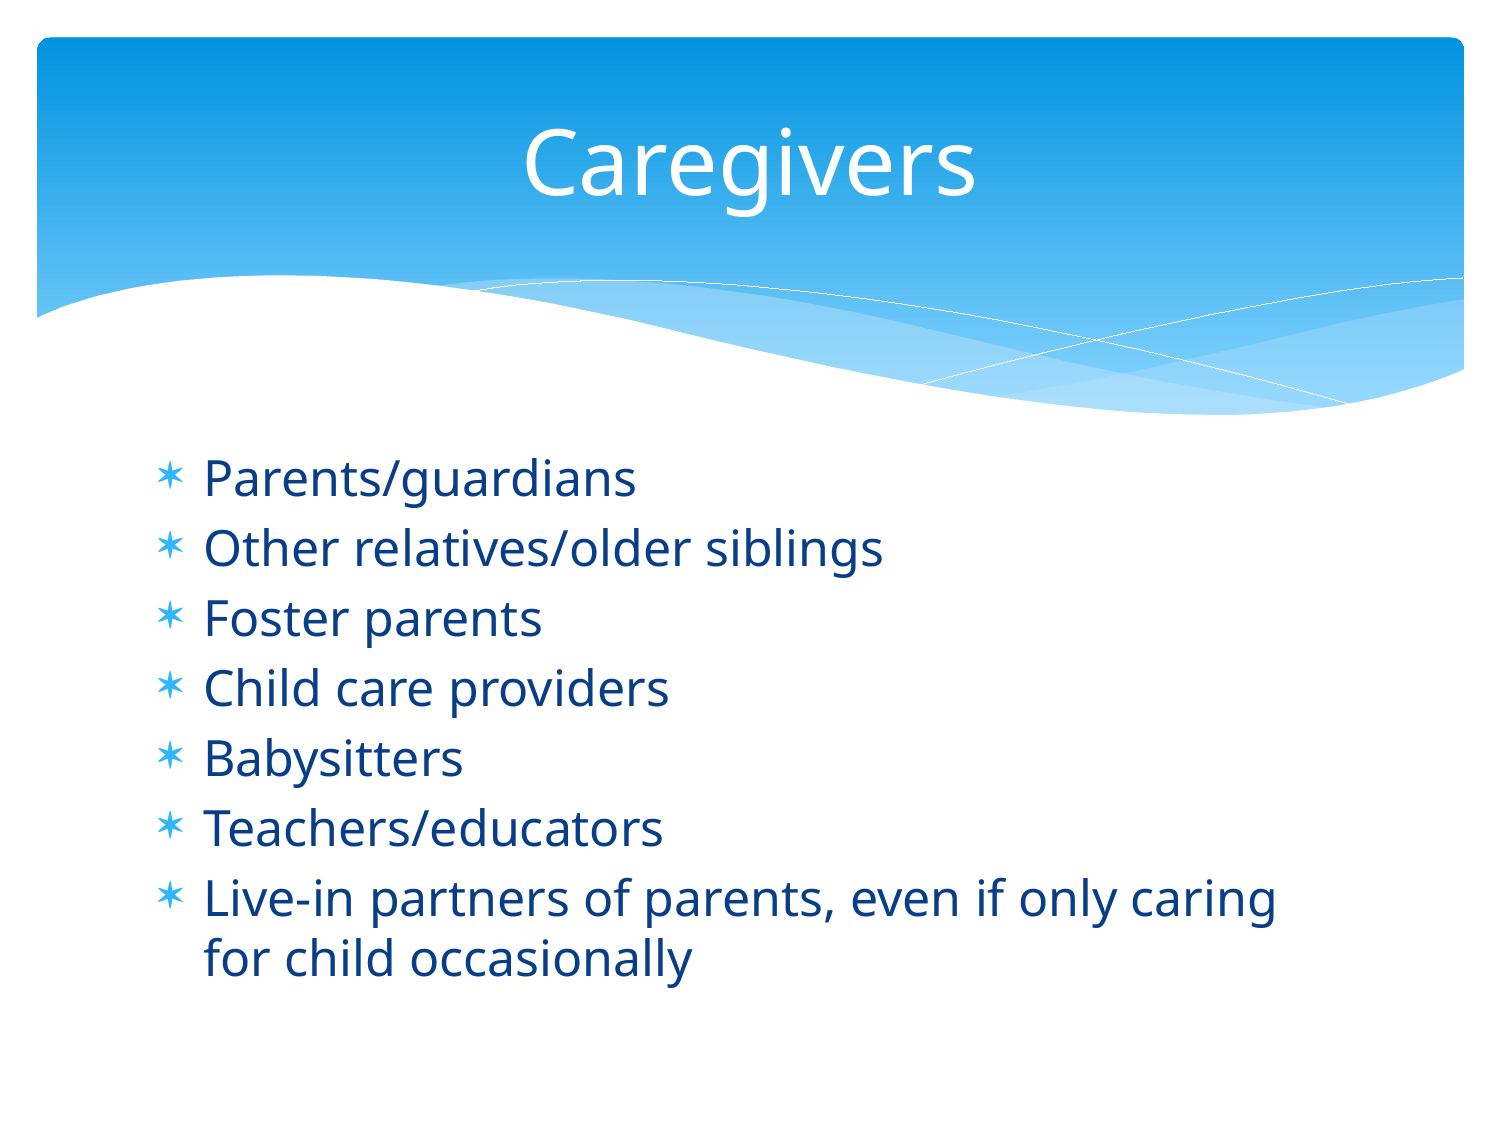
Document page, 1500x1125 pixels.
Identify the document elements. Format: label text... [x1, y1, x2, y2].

title Caregivers [75, 55, 1425, 261]
list Parents/guardians Other relatives/older siblings Foster parents Child care providers Babysitters Teachers/educators Live-in partners of parents, even if only caring for child occasionally [143, 438, 1359, 1005]
